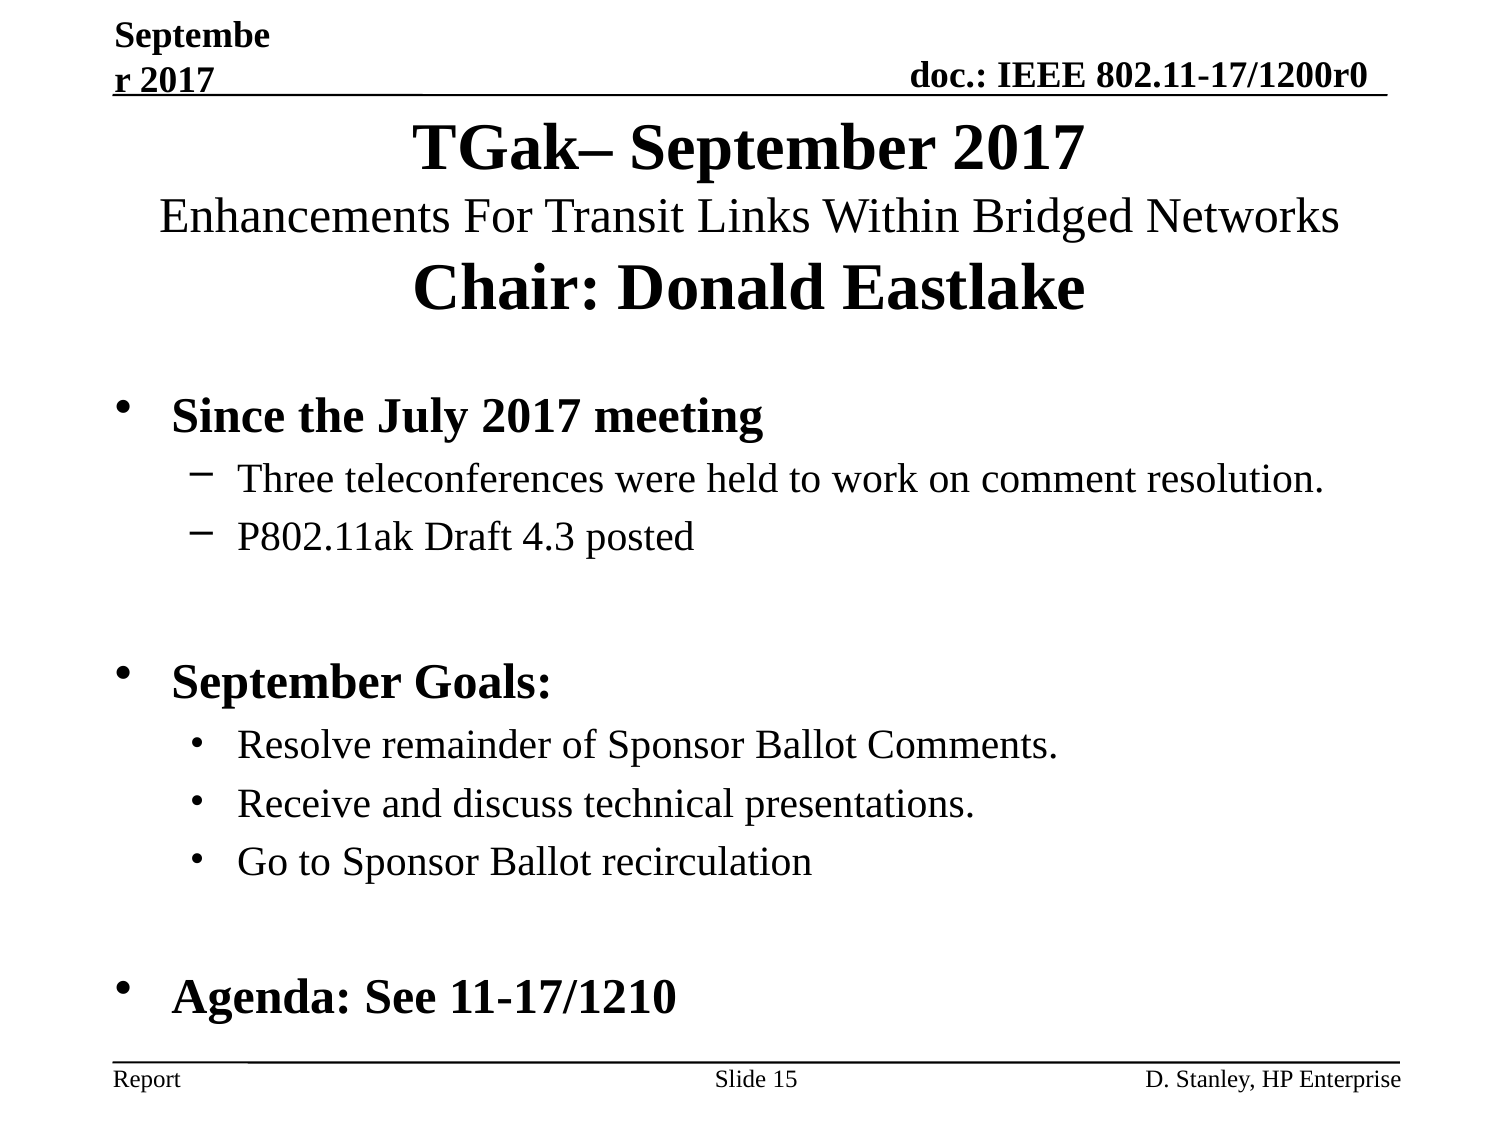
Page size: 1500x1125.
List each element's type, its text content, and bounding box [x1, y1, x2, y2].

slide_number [114, 54, 274, 100]
footer D. Stanley, HP Enterprise [1058, 1062, 1402, 1093]
slide_number Slide 15 [712, 1062, 800, 1093]
list Since the July 2017 meeting Three teleconferences were held to work on comment resolution. P802.11ak Draft 4.3 posted September Goals: Resolve remainder of Sponsor Ballot Comments. Receive and discuss technical presentations. Go to Sponsor Ballot recirculation Agenda: See 11-17/1210 [99, 375, 1475, 1125]
title TGak– September 2017 Enhancements For Transit Links Within Bridged Networks Chair: Donald Eastlake [112, 125, 1388, 300]
